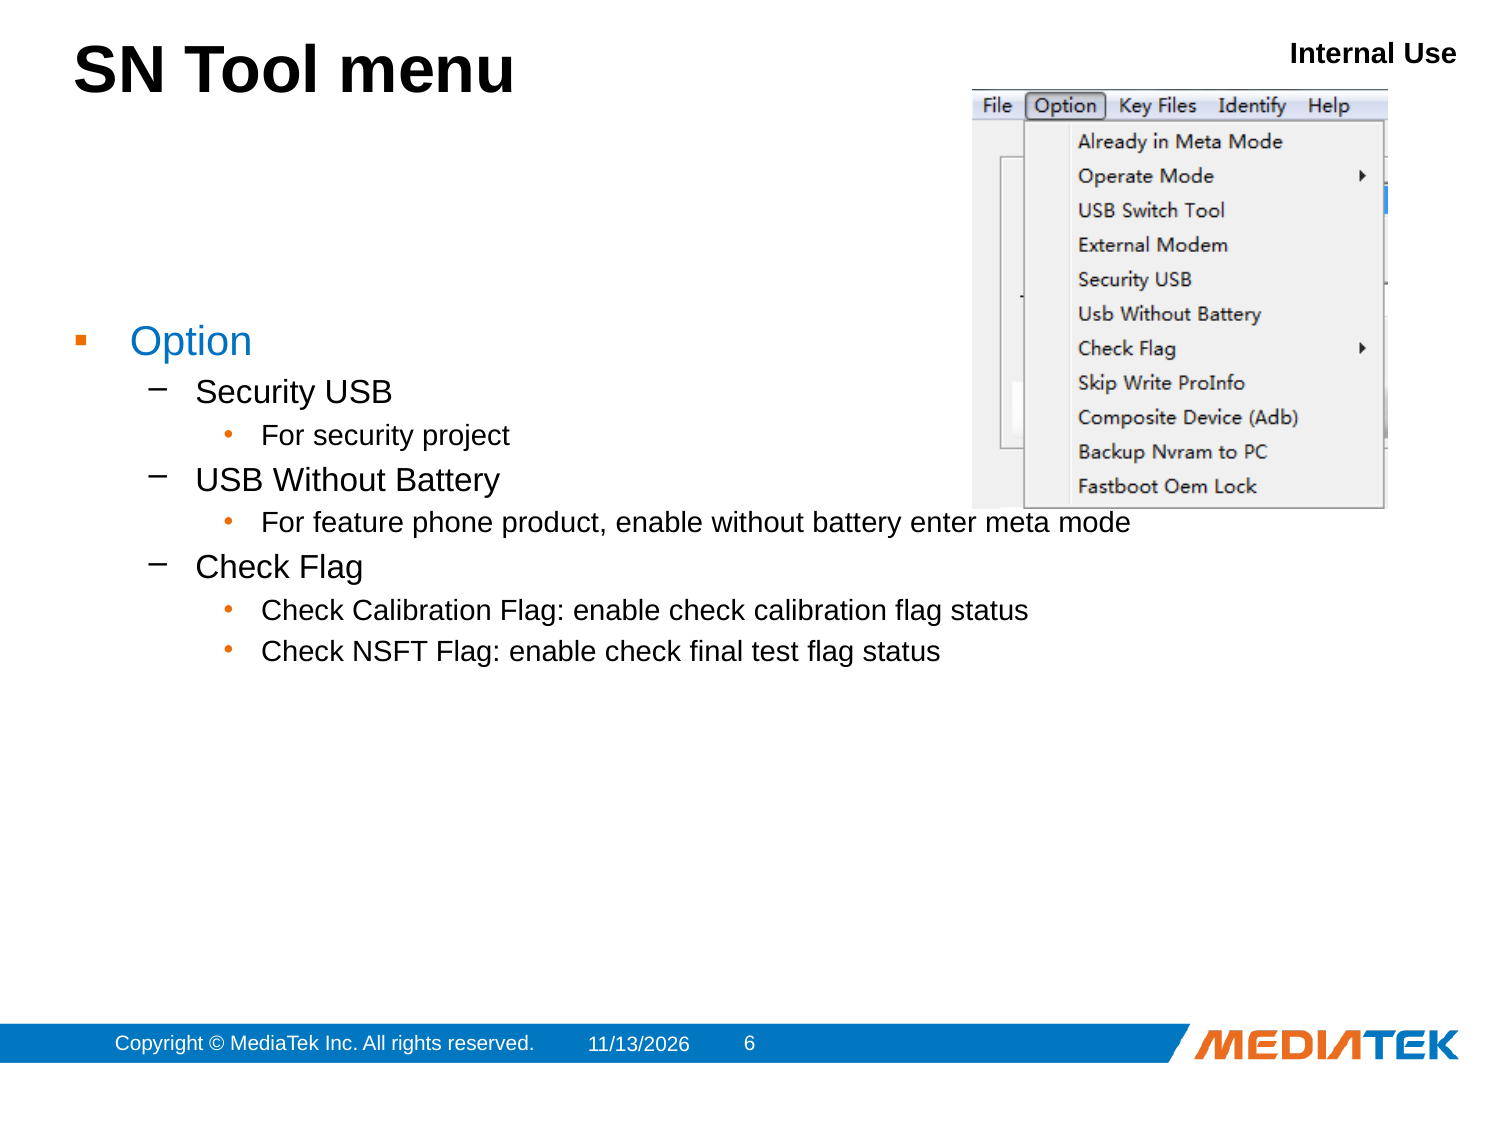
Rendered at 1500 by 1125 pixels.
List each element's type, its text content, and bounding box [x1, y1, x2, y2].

picture [0, 1023, 99, 1063]
footer Copyright © MediaTek Inc. All rights reserved. [99, 1022, 573, 1090]
slide_number 5 [711, 1022, 789, 1090]
title SN Tool menu [58, 11, 1381, 93]
picture [789, 1023, 1459, 1063]
picture [971, 89, 1389, 509]
list Option Security USB For security project USB Without Battery For feature phone product, enable without battery enter meta mode Check Flag Check Calibration Flag: enable check calibration flag status Check NSFT Flag: enable check final test flag status [58, 93, 1466, 1020]
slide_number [573, 1022, 711, 1090]
